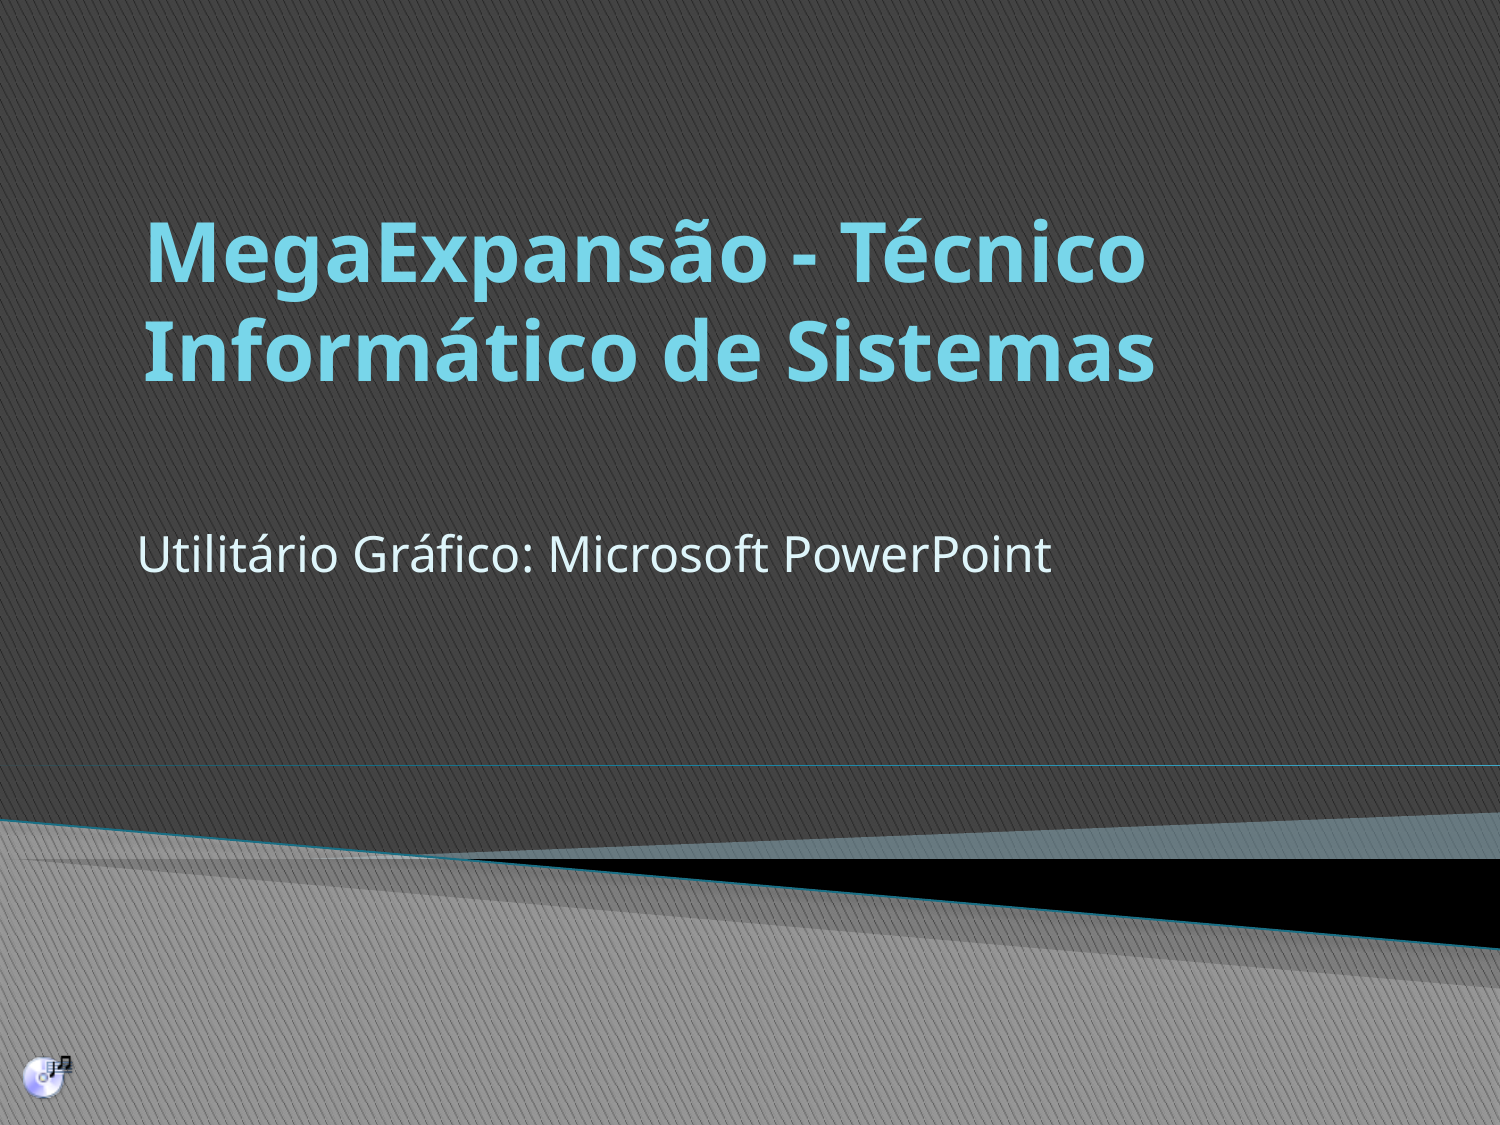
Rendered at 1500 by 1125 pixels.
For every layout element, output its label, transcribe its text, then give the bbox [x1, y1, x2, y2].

title MegaExpansão - Técnico Informático de Sistemas [128, 82, 1404, 406]
picture [5, 859, 1500, 989]
subtitle Utilitário Gráfico: Microsoft PowerPoint [128, 515, 1404, 763]
picture [23, 1054, 74, 1105]
